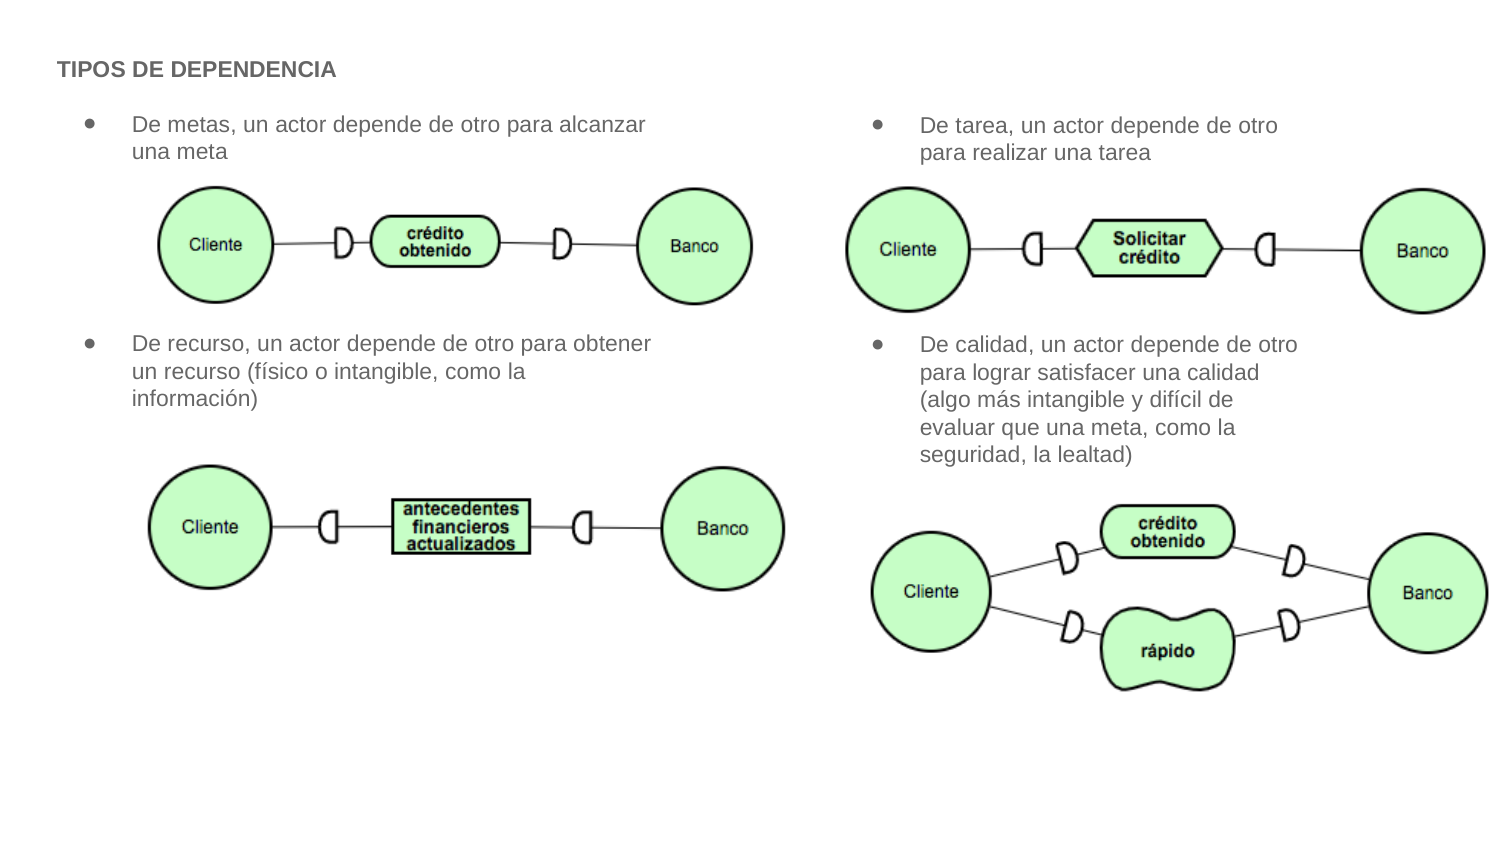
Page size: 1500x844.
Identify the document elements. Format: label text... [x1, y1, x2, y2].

picture [138, 445, 797, 610]
picture [868, 491, 1496, 696]
text_box TIPOS DE DEPENDENCIA De metas, un actor depende de otro para alcanzar una meta De recurso, un actor depende de otro para obtener un recurso (físico o intangible, como la información) [41, 39, 669, 140]
picture [840, 177, 1499, 327]
picture [138, 159, 766, 327]
text_box De tarea, un actor depende de otro para realizar una tarea De calidad, un actor depende de otro para lograr satisfacer una calidad (algo más intangible y difícil de evaluar que una meta, como la seguridad, la lealtad) [829, 95, 1322, 588]
